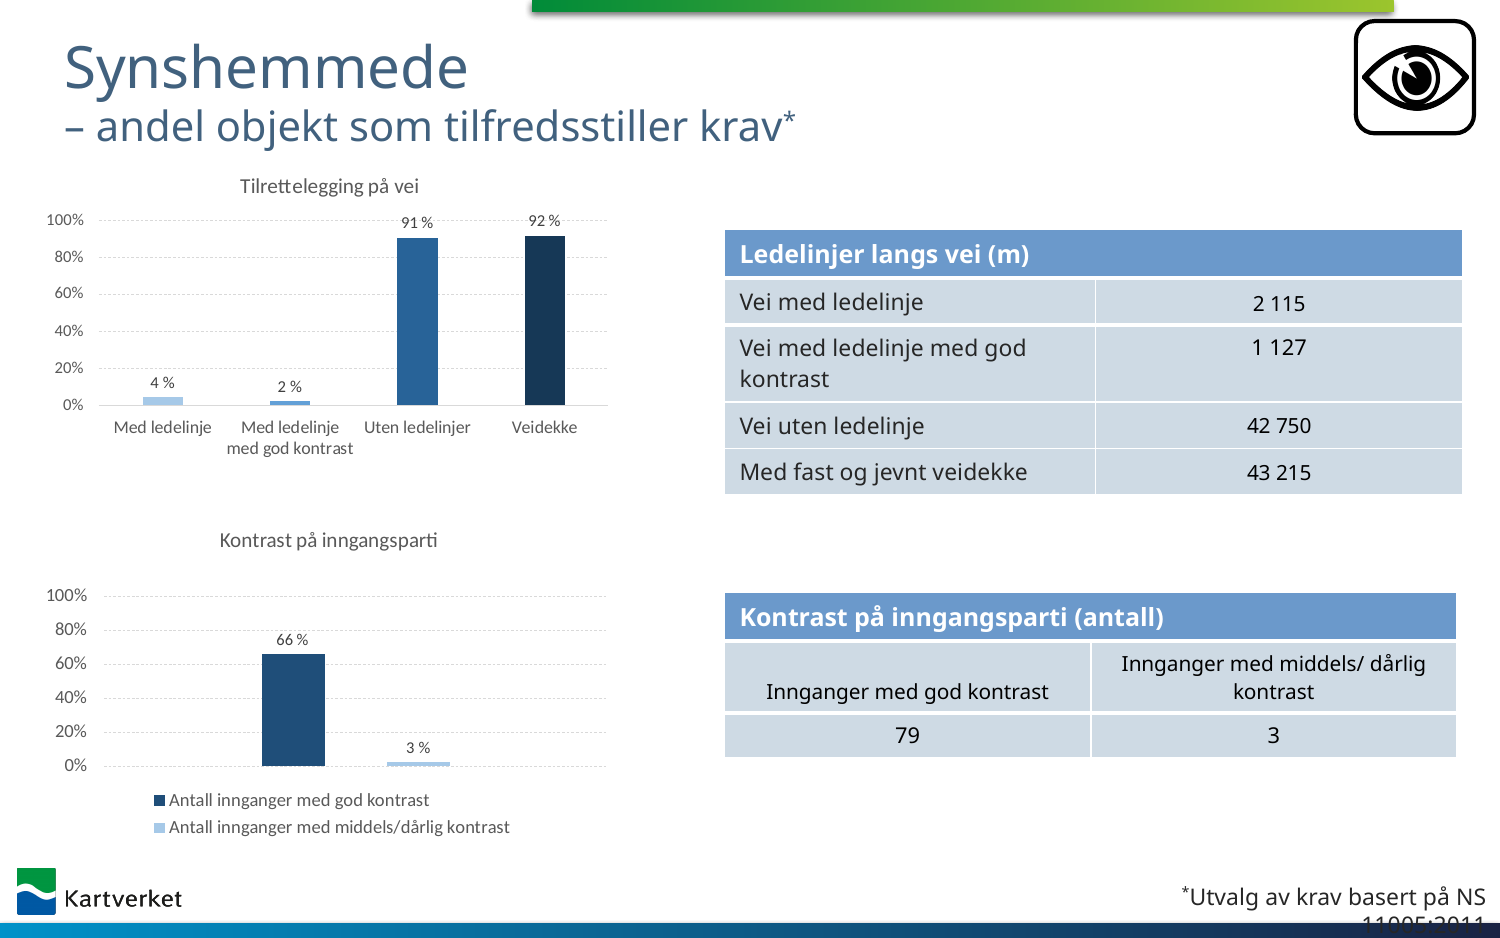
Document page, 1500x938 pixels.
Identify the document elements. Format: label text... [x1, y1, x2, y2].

table_cell Vei med ledelinje [725, 280, 1095, 323]
table_cell Vei uten ledelinje [725, 403, 1095, 448]
table_cell 1 127 [1096, 327, 1462, 401]
text_box Synshemmede – andel objekt som tilfredsstiller krav* [49, 24, 1431, 158]
table_cell 79 [725, 715, 1090, 757]
table_cell 3 [1092, 715, 1456, 757]
table_cell 43 215 [1096, 449, 1462, 494]
table_cell Innganger med middels/ dårlig kontrast [1092, 643, 1456, 711]
table_cell Vei med ledelinje med god kontrast [725, 327, 1095, 401]
picture [41, 520, 617, 846]
table_cell 2 115 [1096, 280, 1462, 323]
table_header Kontrast på inngangsparti (antall) [725, 593, 1456, 639]
picture [41, 166, 618, 492]
table_cell 42 750 [1096, 403, 1462, 448]
table_cell Med fast og jevnt veidekke [725, 449, 1095, 494]
table_cell Innganger med god kontrast [725, 643, 1090, 711]
table_header Ledelinjer langs vei (m) [725, 230, 1462, 276]
text_box *Utvalg av krav basert på NS 11005:2011 [1068, 873, 1500, 938]
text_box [1355, 20, 1475, 134]
